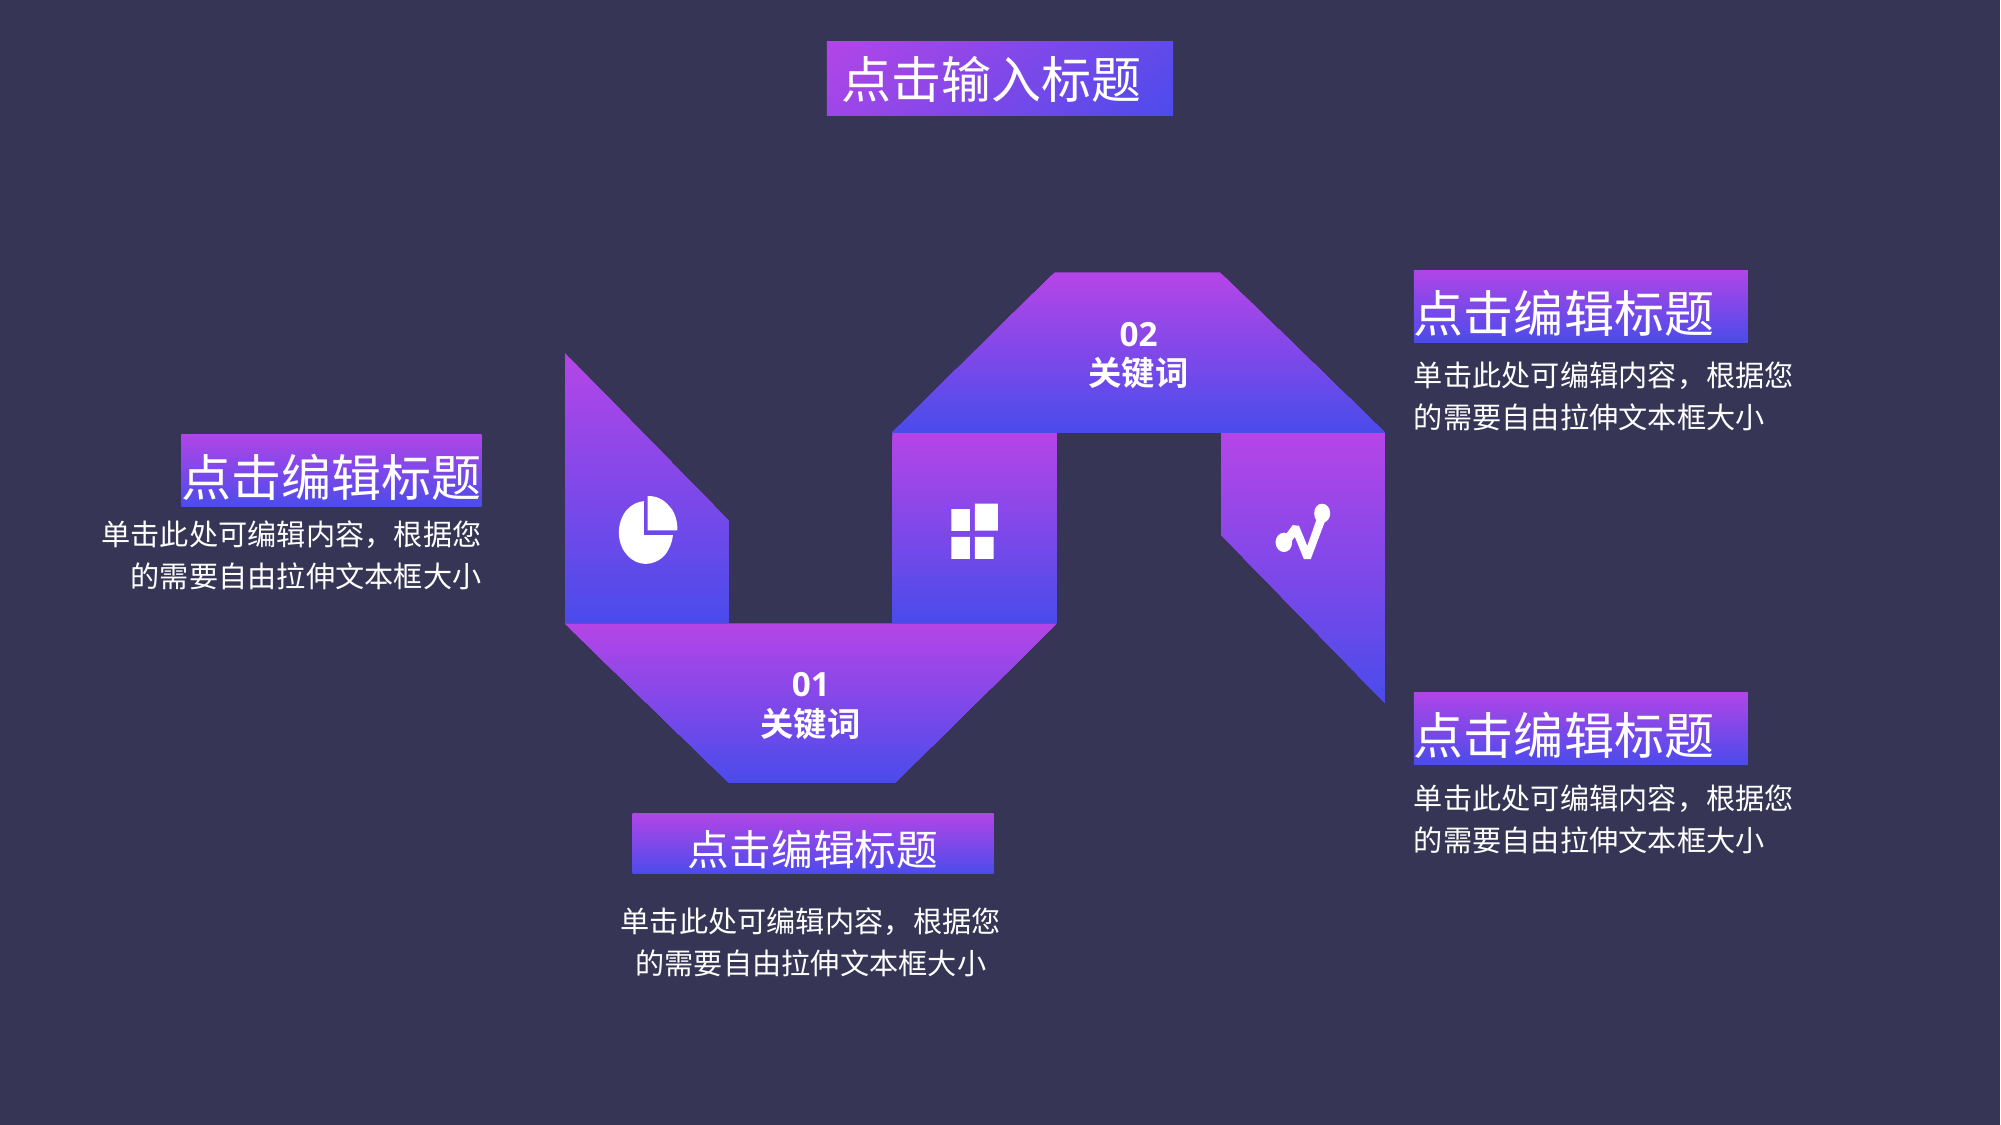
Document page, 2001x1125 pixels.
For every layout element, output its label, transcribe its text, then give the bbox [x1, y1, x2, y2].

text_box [1413, 270, 1797, 436]
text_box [564, 272, 1385, 783]
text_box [1413, 692, 1797, 858]
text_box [619, 813, 1003, 981]
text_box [98, 434, 482, 594]
text_box 点击输入标题 [826, 41, 1174, 116]
